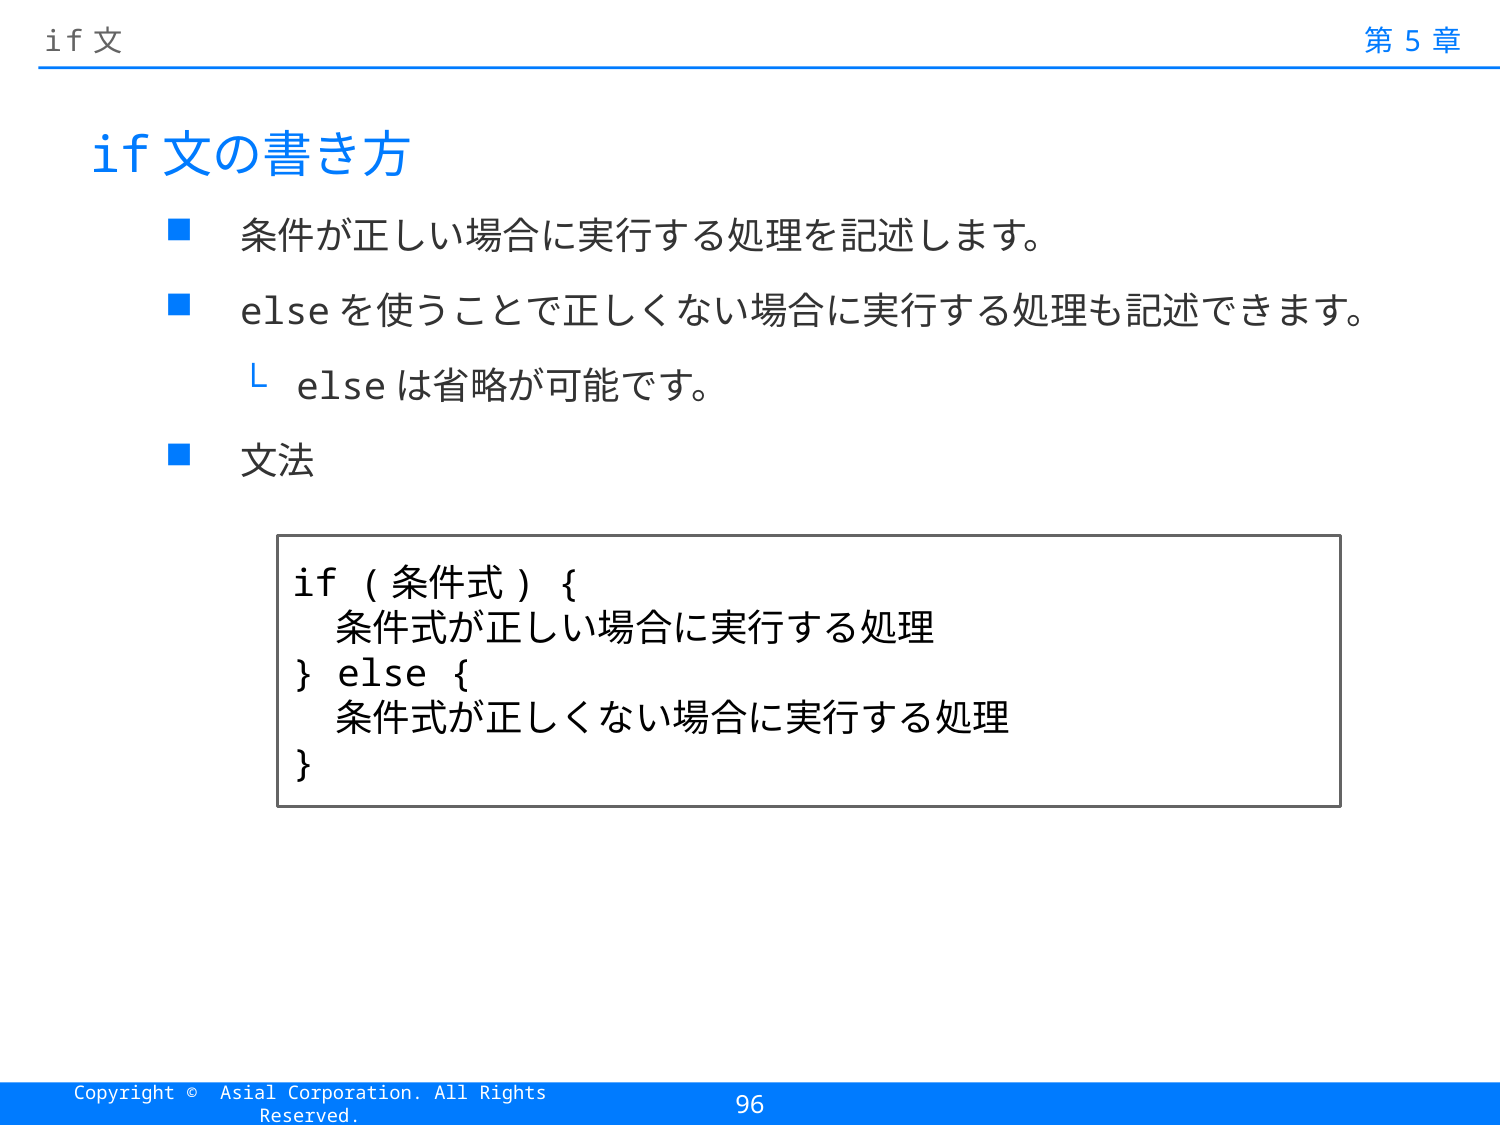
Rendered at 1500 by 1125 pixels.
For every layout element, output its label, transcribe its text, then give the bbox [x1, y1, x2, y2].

list if文の書き方 条件が正しい場合に実行する処理を記述します。 elseを使うことで正しくない場合に実行する処理も記述できます。 elseは省略が可能です。 文法 [75, 84, 1425, 988]
text_box if (条件式) { 条件式が正しい場合に実行する処理 } else { 条件式が正しくない場合に実行する処理 } [275, 533, 1343, 809]
title if文 [29, 7, 702, 72]
list 第5章 [702, 7, 1477, 72]
slide_number 96 [581, 1075, 919, 1125]
